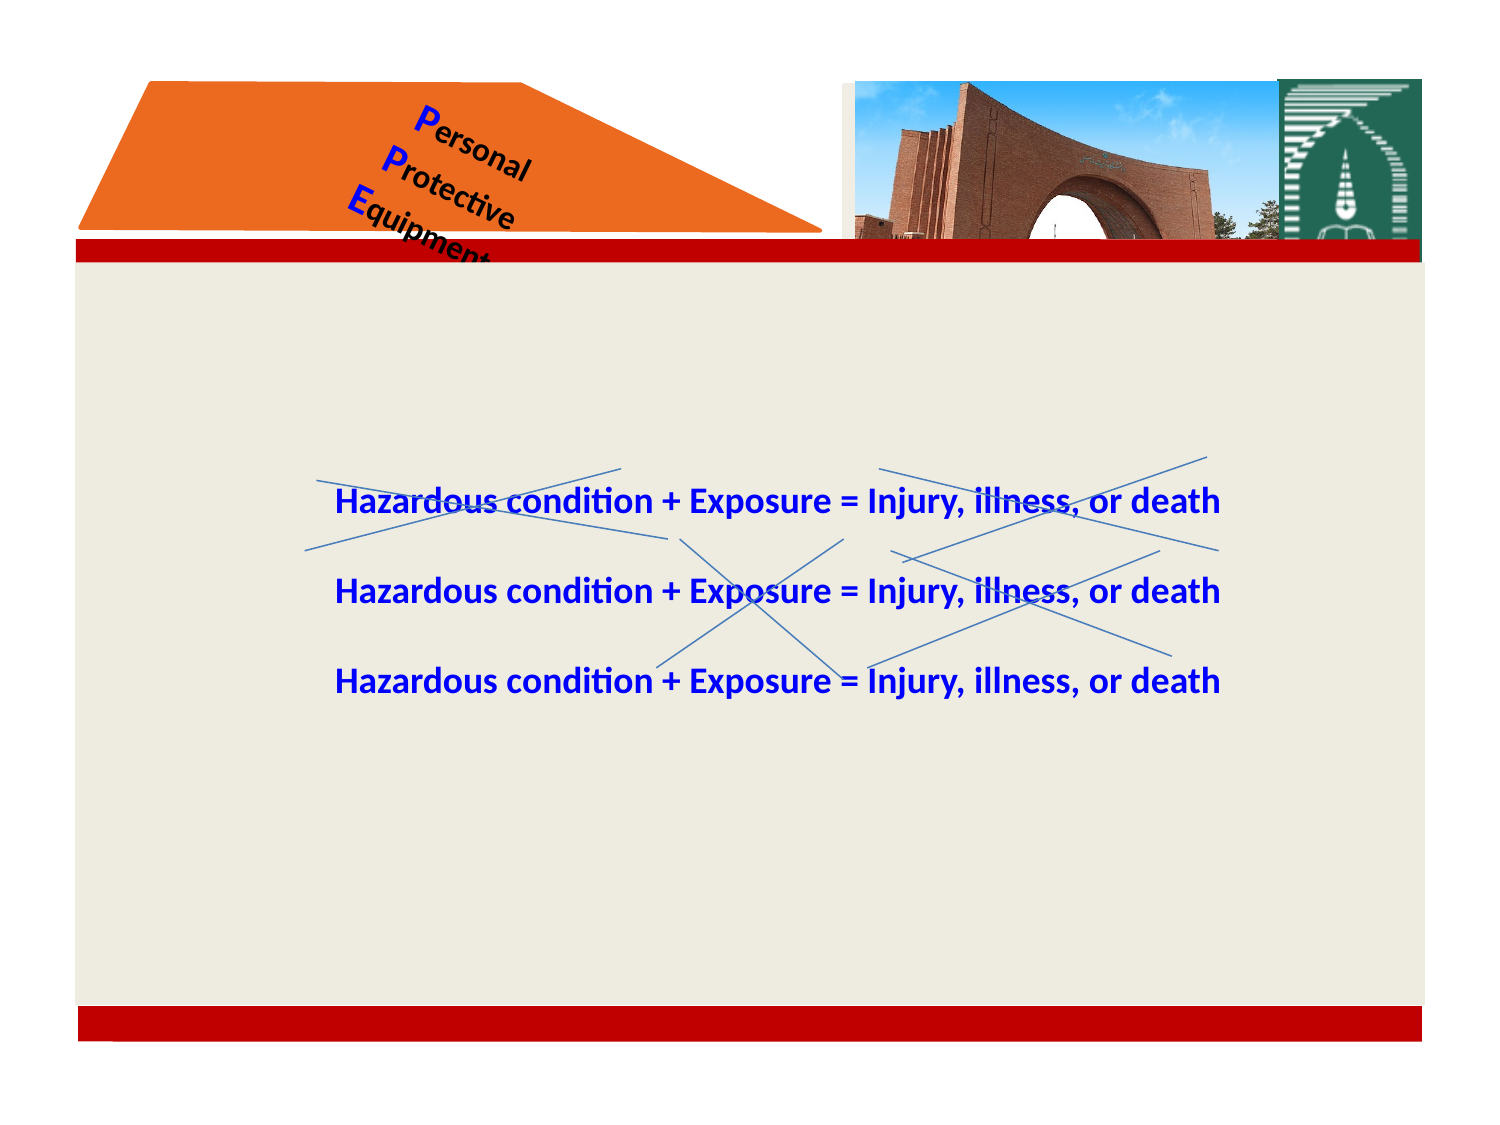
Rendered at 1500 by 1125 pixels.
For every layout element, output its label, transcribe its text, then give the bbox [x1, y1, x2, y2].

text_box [890, 550, 1173, 657]
list [75, 262, 1425, 1005]
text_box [626, 480, 669, 540]
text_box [878, 468, 897, 549]
picture [855, 79, 1422, 262]
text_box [866, 550, 1161, 669]
text_box Hazardous condition + Exposure = Injury, illness, or death Hazardous condition + Exposure = Injury, illness, or death Hazardous condition + Exposure = Injury, illness, or death [319, 468, 1237, 709]
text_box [679, 675, 844, 680]
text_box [304, 468, 622, 551]
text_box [902, 456, 1208, 563]
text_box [1213, 468, 1219, 551]
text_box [655, 538, 844, 669]
